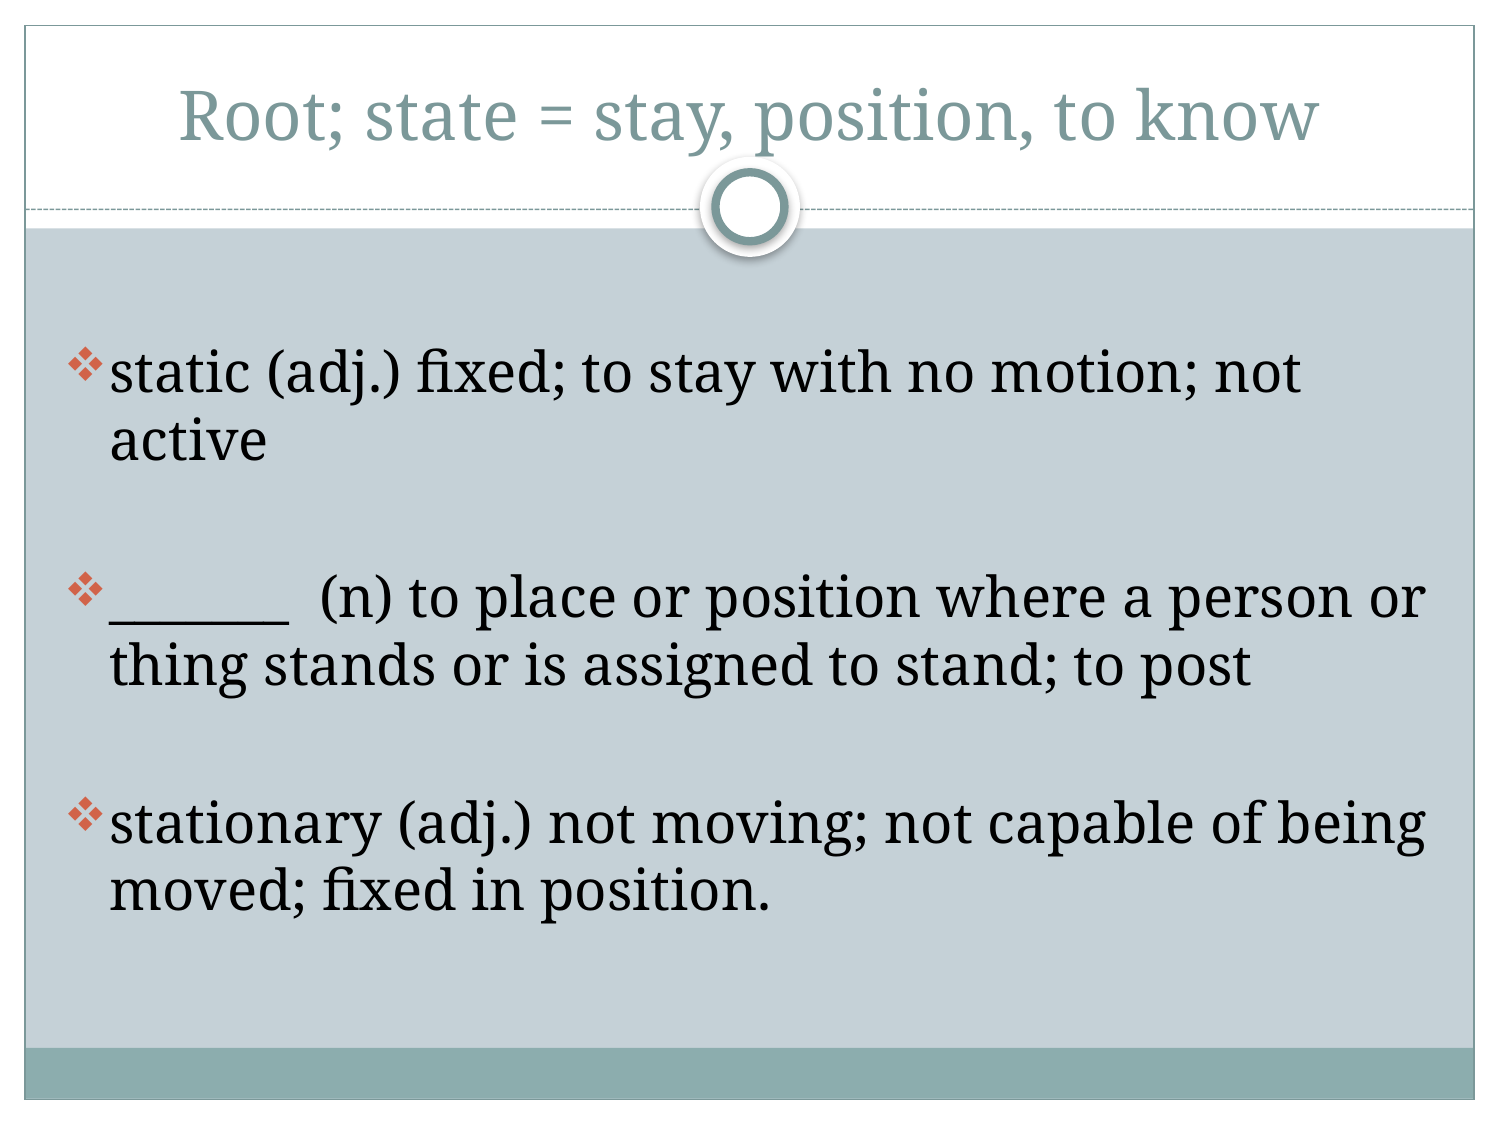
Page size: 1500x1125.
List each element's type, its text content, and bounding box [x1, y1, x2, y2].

title Root; state = stay, position, to know [49, 37, 1450, 162]
list static (adj.) fixed; to stay with no motion; not active _______ (n) to place or position where a person or thing stands or is assigned to stand; to post stationary (adj.) not moving; not capable of being moved; fixed in position. [49, 250, 1445, 1001]
